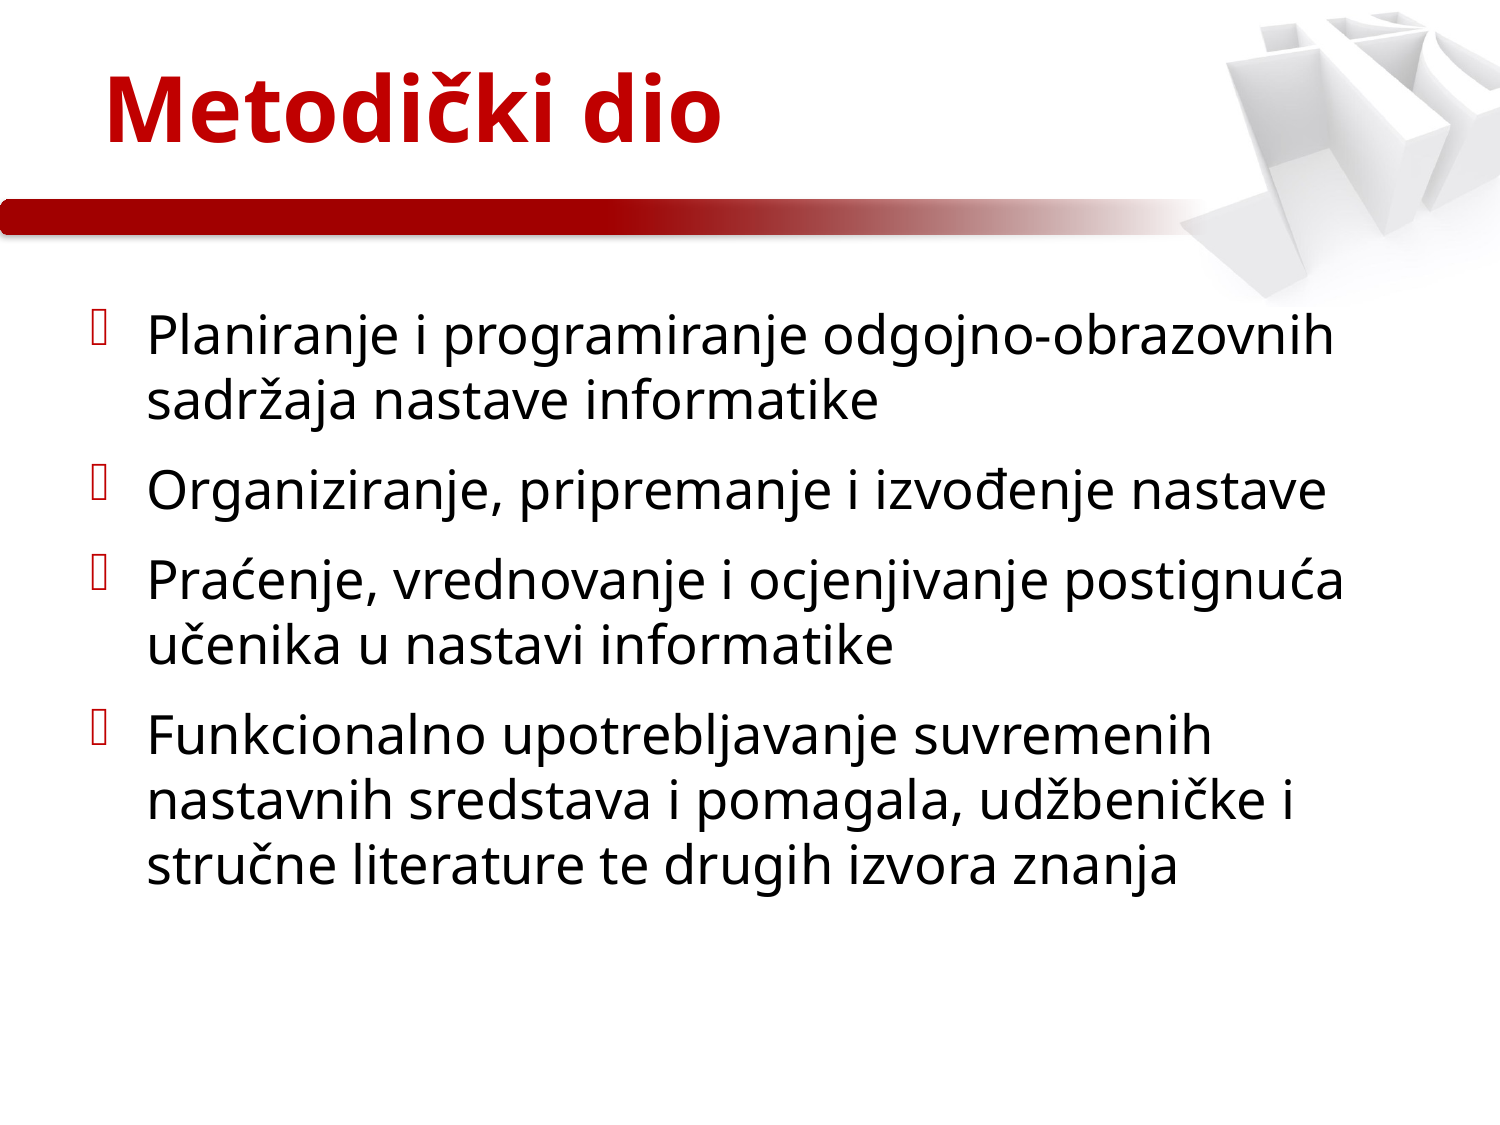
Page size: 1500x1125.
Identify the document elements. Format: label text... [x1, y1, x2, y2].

list Planiranje i programiranje odgojno-obrazovnih sadržaja nastave informatike Organiziranje, pripremanje i izvođenje nastave Praćenje, vrednovanje i ocjenjivanje postignuća učenika u nastavi informatike Funkcionalno upotrebljavanje suvremenih nastavnih sredstava i pomagala, udžbeničke i stručne literature te drugih izvora znanja [75, 292, 1425, 1090]
title Metodički dio [87, 11, 1219, 200]
picture [1171, 0, 1500, 307]
